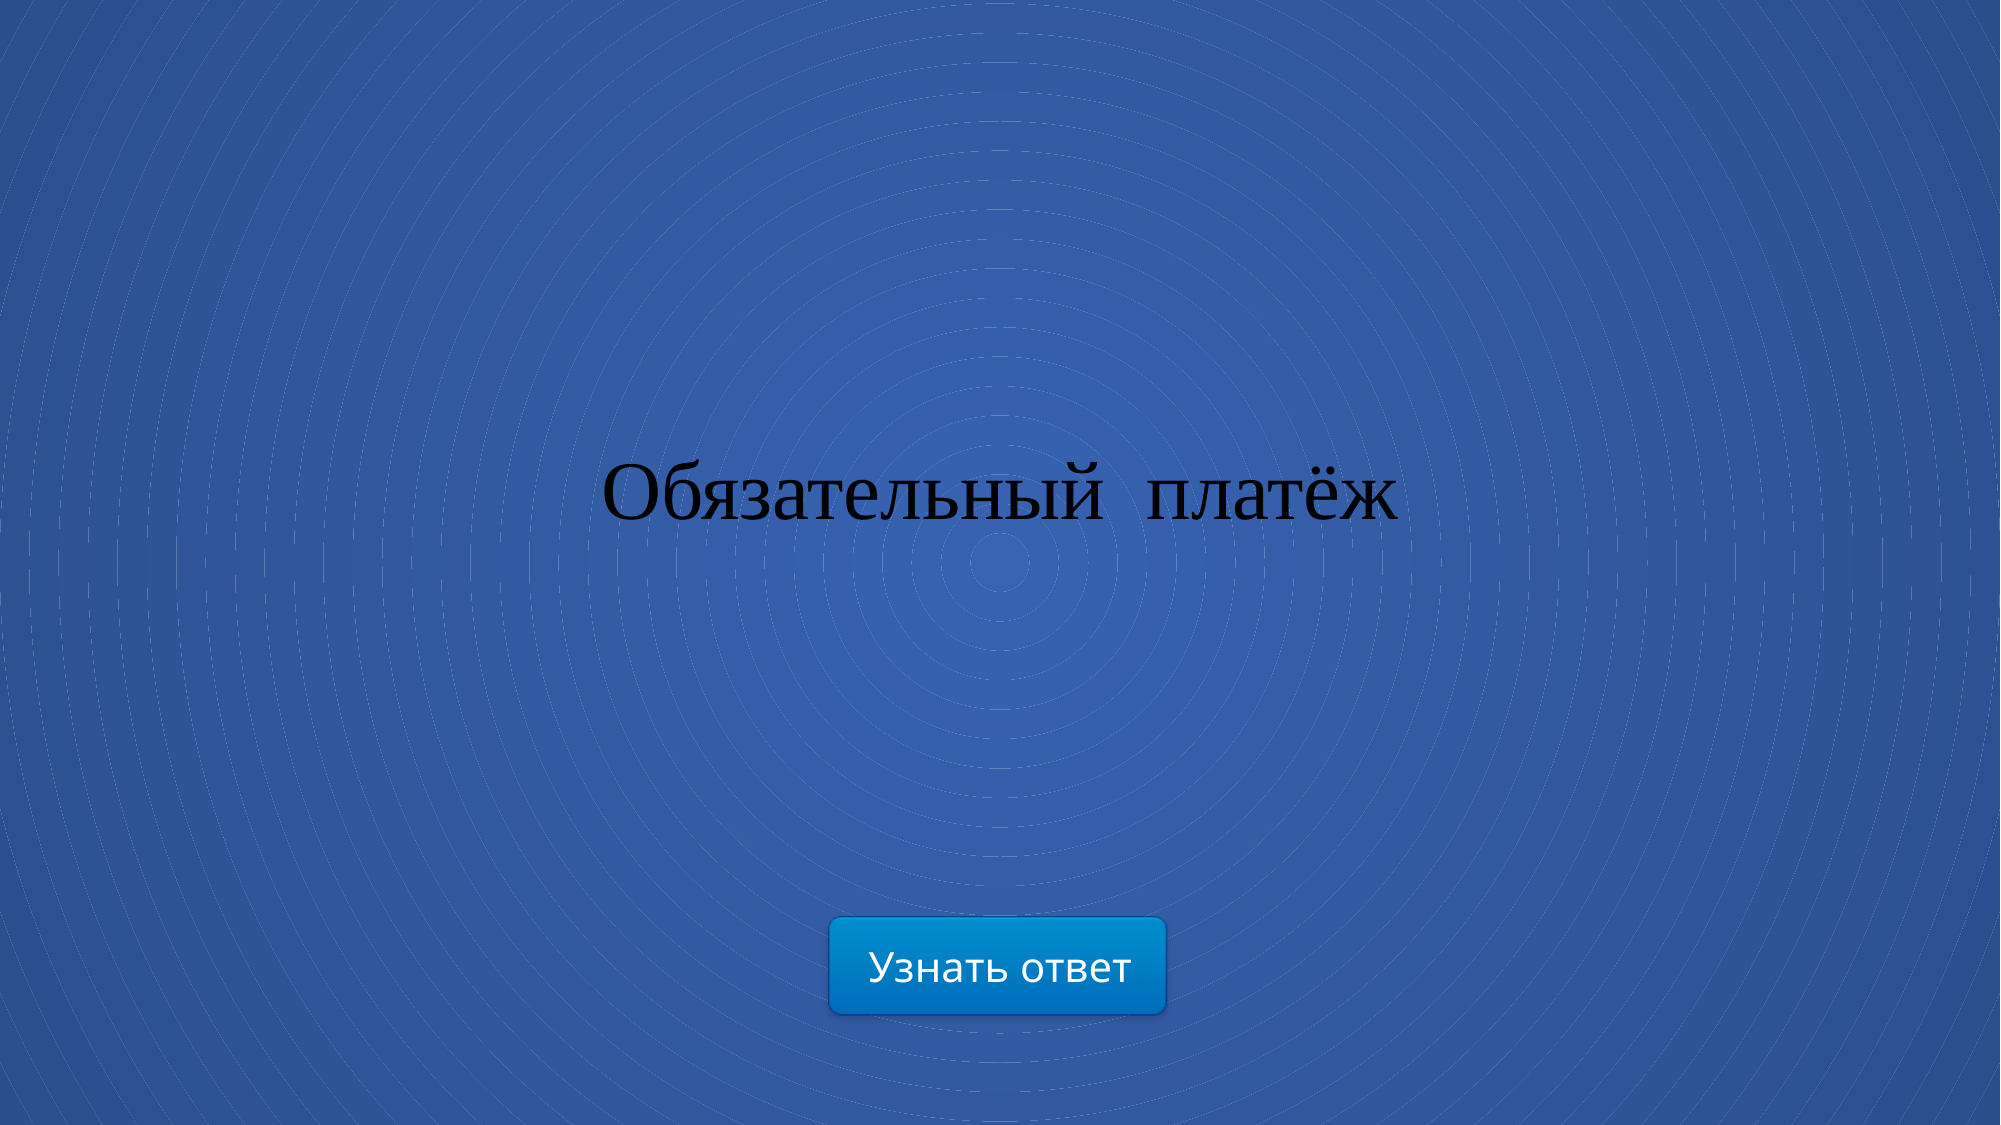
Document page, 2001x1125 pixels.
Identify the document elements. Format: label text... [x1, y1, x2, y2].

text_box Обязательный платёж [403, 428, 1598, 544]
picture [793, 902, 1180, 1035]
